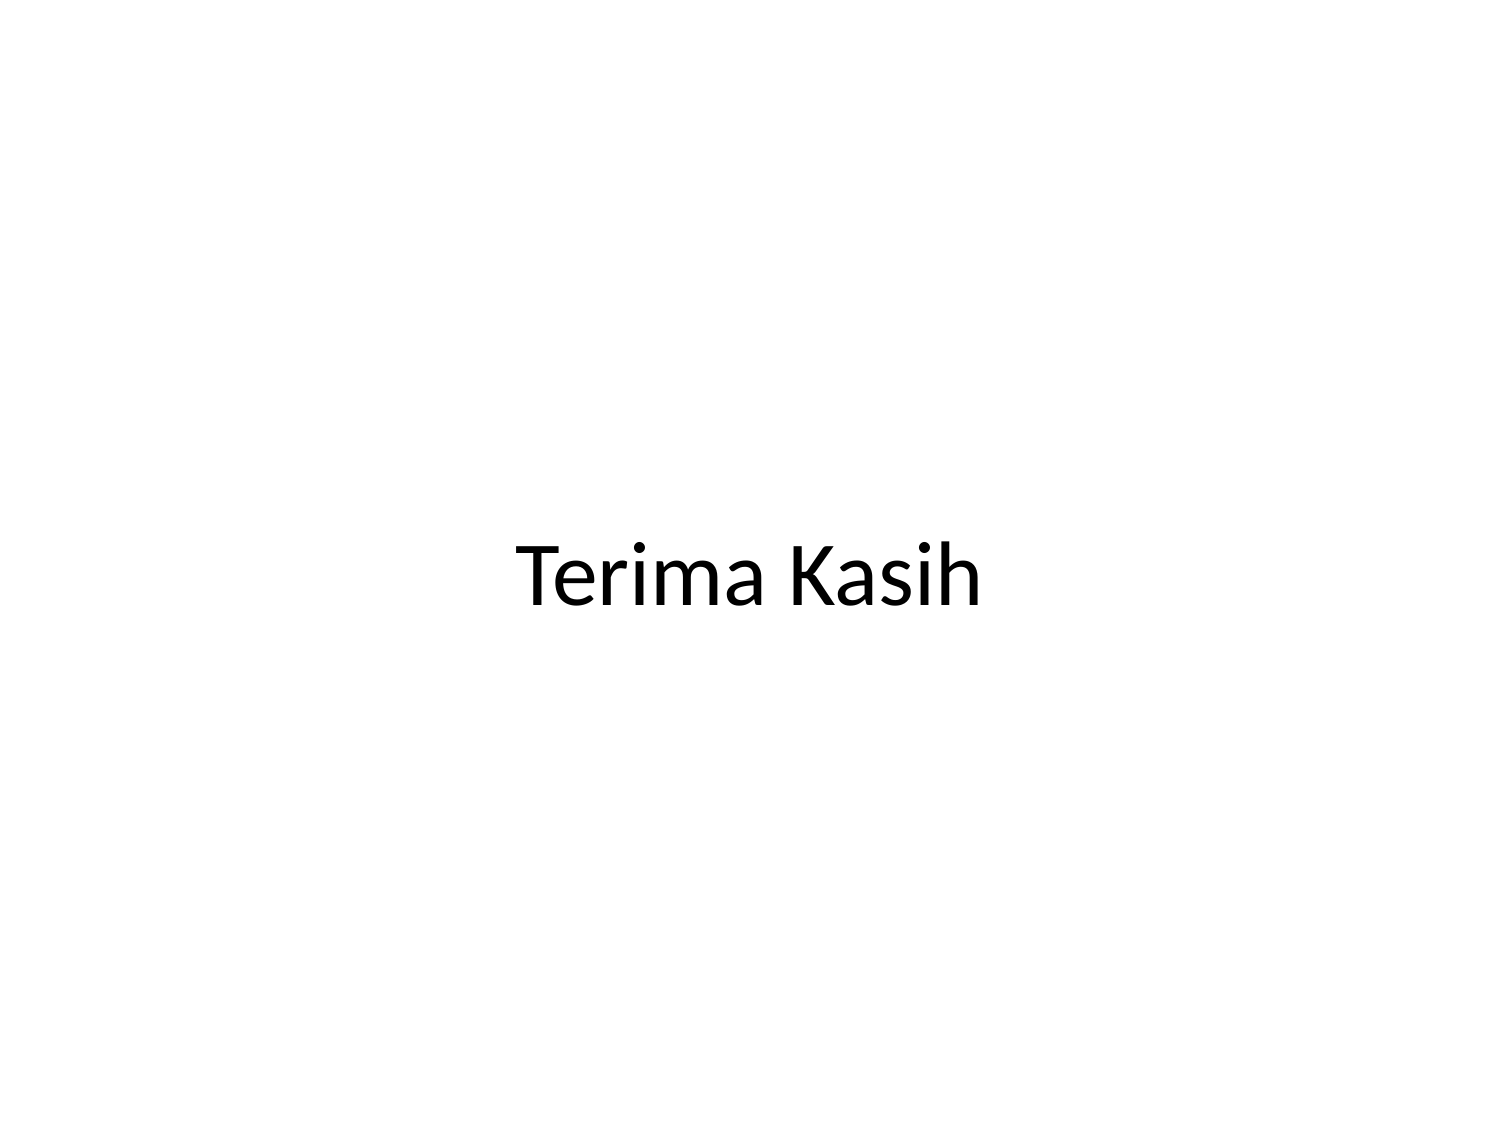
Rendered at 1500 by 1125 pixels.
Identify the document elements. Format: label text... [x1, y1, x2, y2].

title Terima Kasih [75, 474, 1425, 663]
